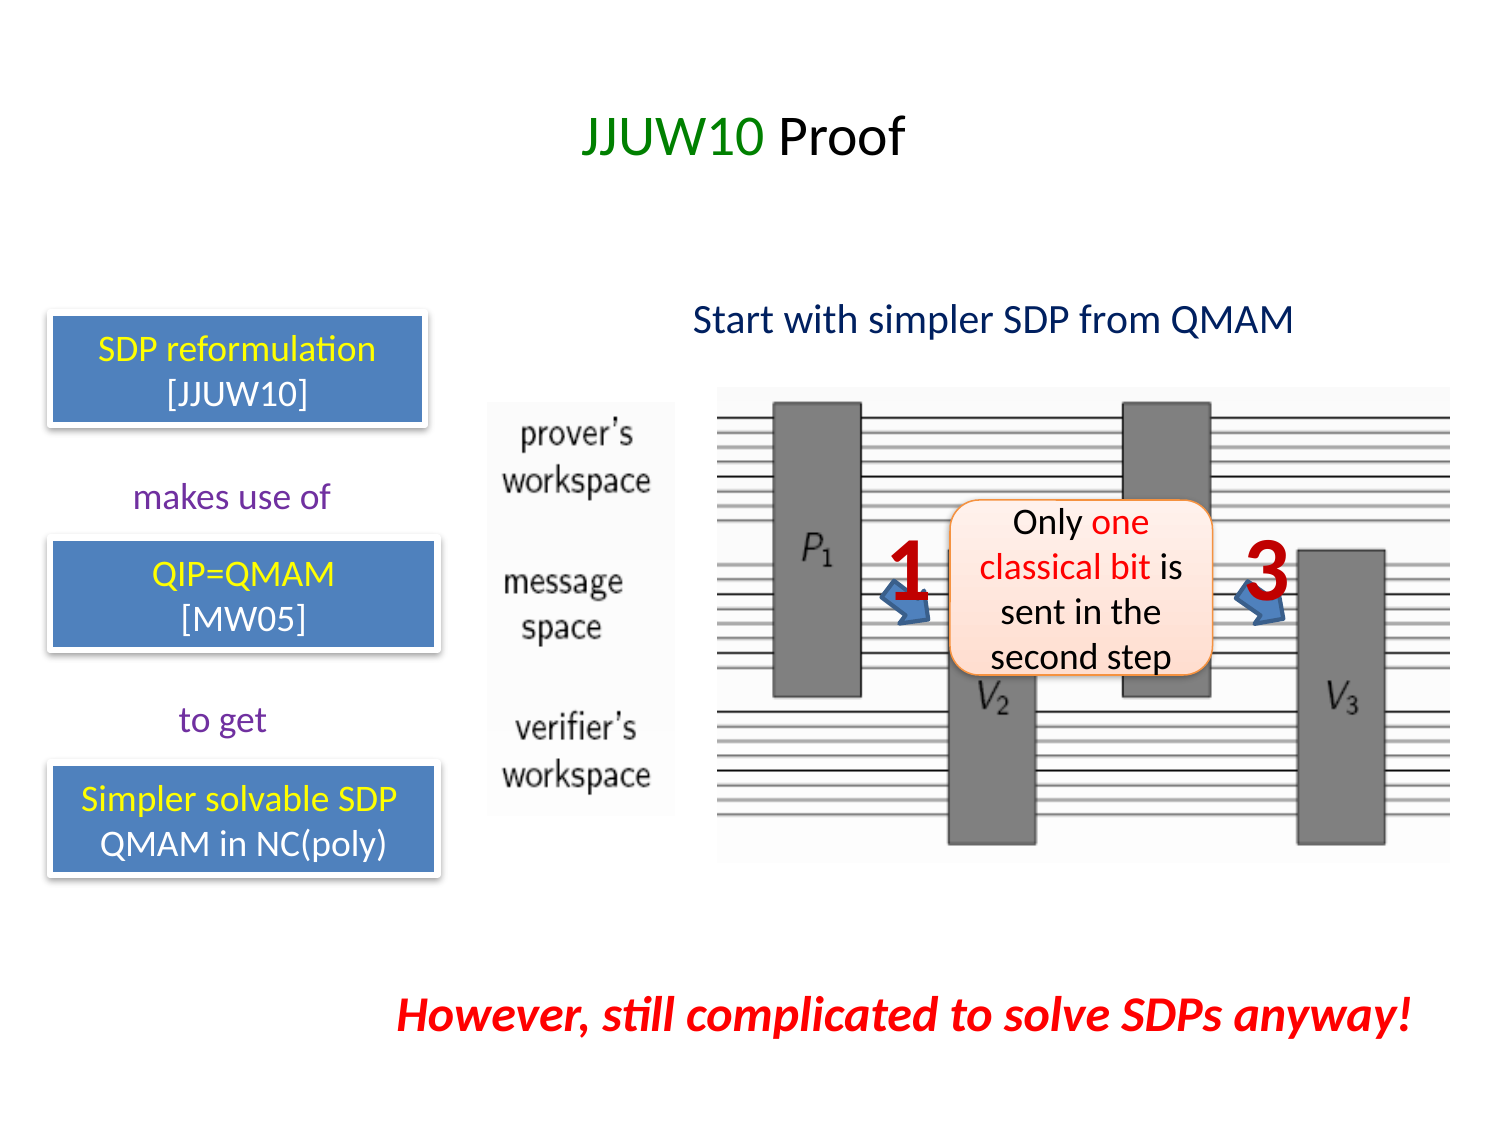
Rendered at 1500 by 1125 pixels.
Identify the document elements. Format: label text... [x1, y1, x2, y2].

text_box Simpler solvable SDP QMAM in NC(poly) [47, 759, 441, 878]
title JJUW10 Proof [62, 90, 1425, 175]
text_box However, still complicated to solve SDPs anyway! [381, 974, 1429, 1049]
text_box makes use of [117, 464, 355, 525]
text_box SDP reformulation [JJUW10] [47, 309, 428, 428]
text_box QIP=QMAM [MW05] [47, 534, 441, 653]
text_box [487, 387, 1451, 863]
text_box to get [163, 687, 291, 748]
text_box Start with simpler SDP from QMAM [678, 284, 1310, 350]
